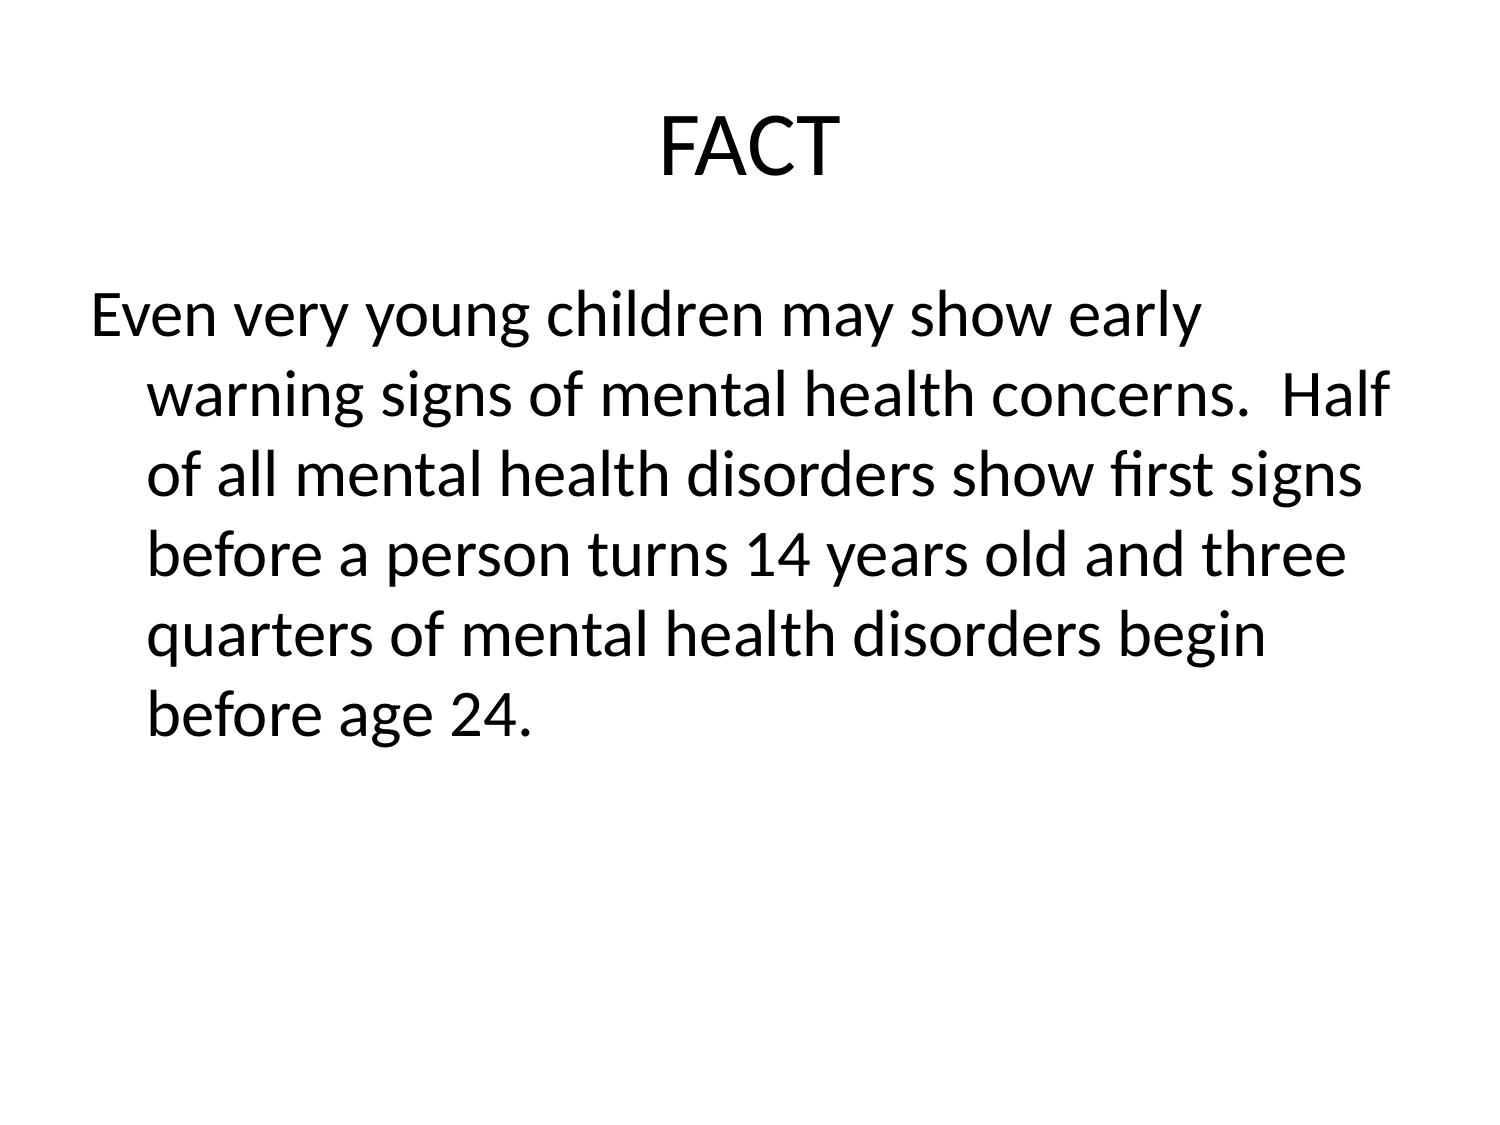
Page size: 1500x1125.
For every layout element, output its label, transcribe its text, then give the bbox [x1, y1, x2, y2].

list Even very young children may show early warning signs of mental health concerns. Half of all mental health disorders show first signs before a person turns 14 years old and three quarters of mental health disorders begin before age 24. [75, 262, 1425, 1005]
title FACT [75, 45, 1425, 233]
